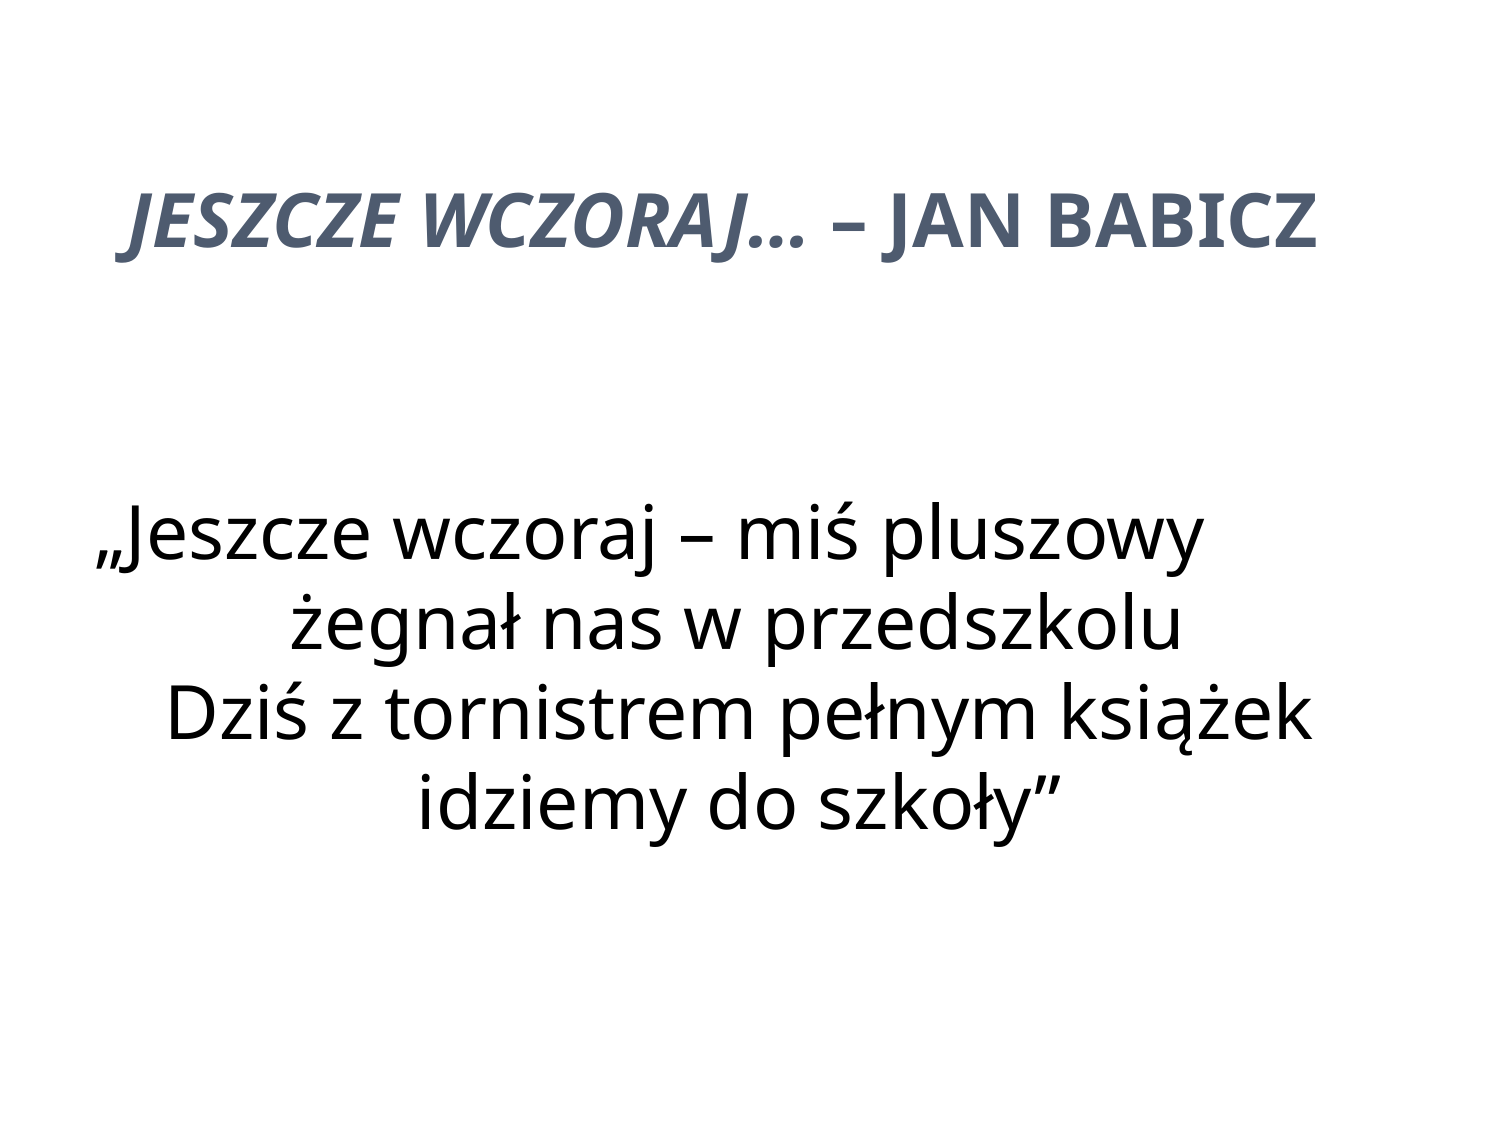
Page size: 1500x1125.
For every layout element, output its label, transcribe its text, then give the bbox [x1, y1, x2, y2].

title Jeszcze wczoraj… – Jan Babicz [75, 45, 1372, 270]
list „Jeszcze wczoraj – miś pluszowy żegnał nas w przedszkolu Dziś z tornistrem pełnym książek idziemy do szkoły” [75, 262, 1360, 1062]
